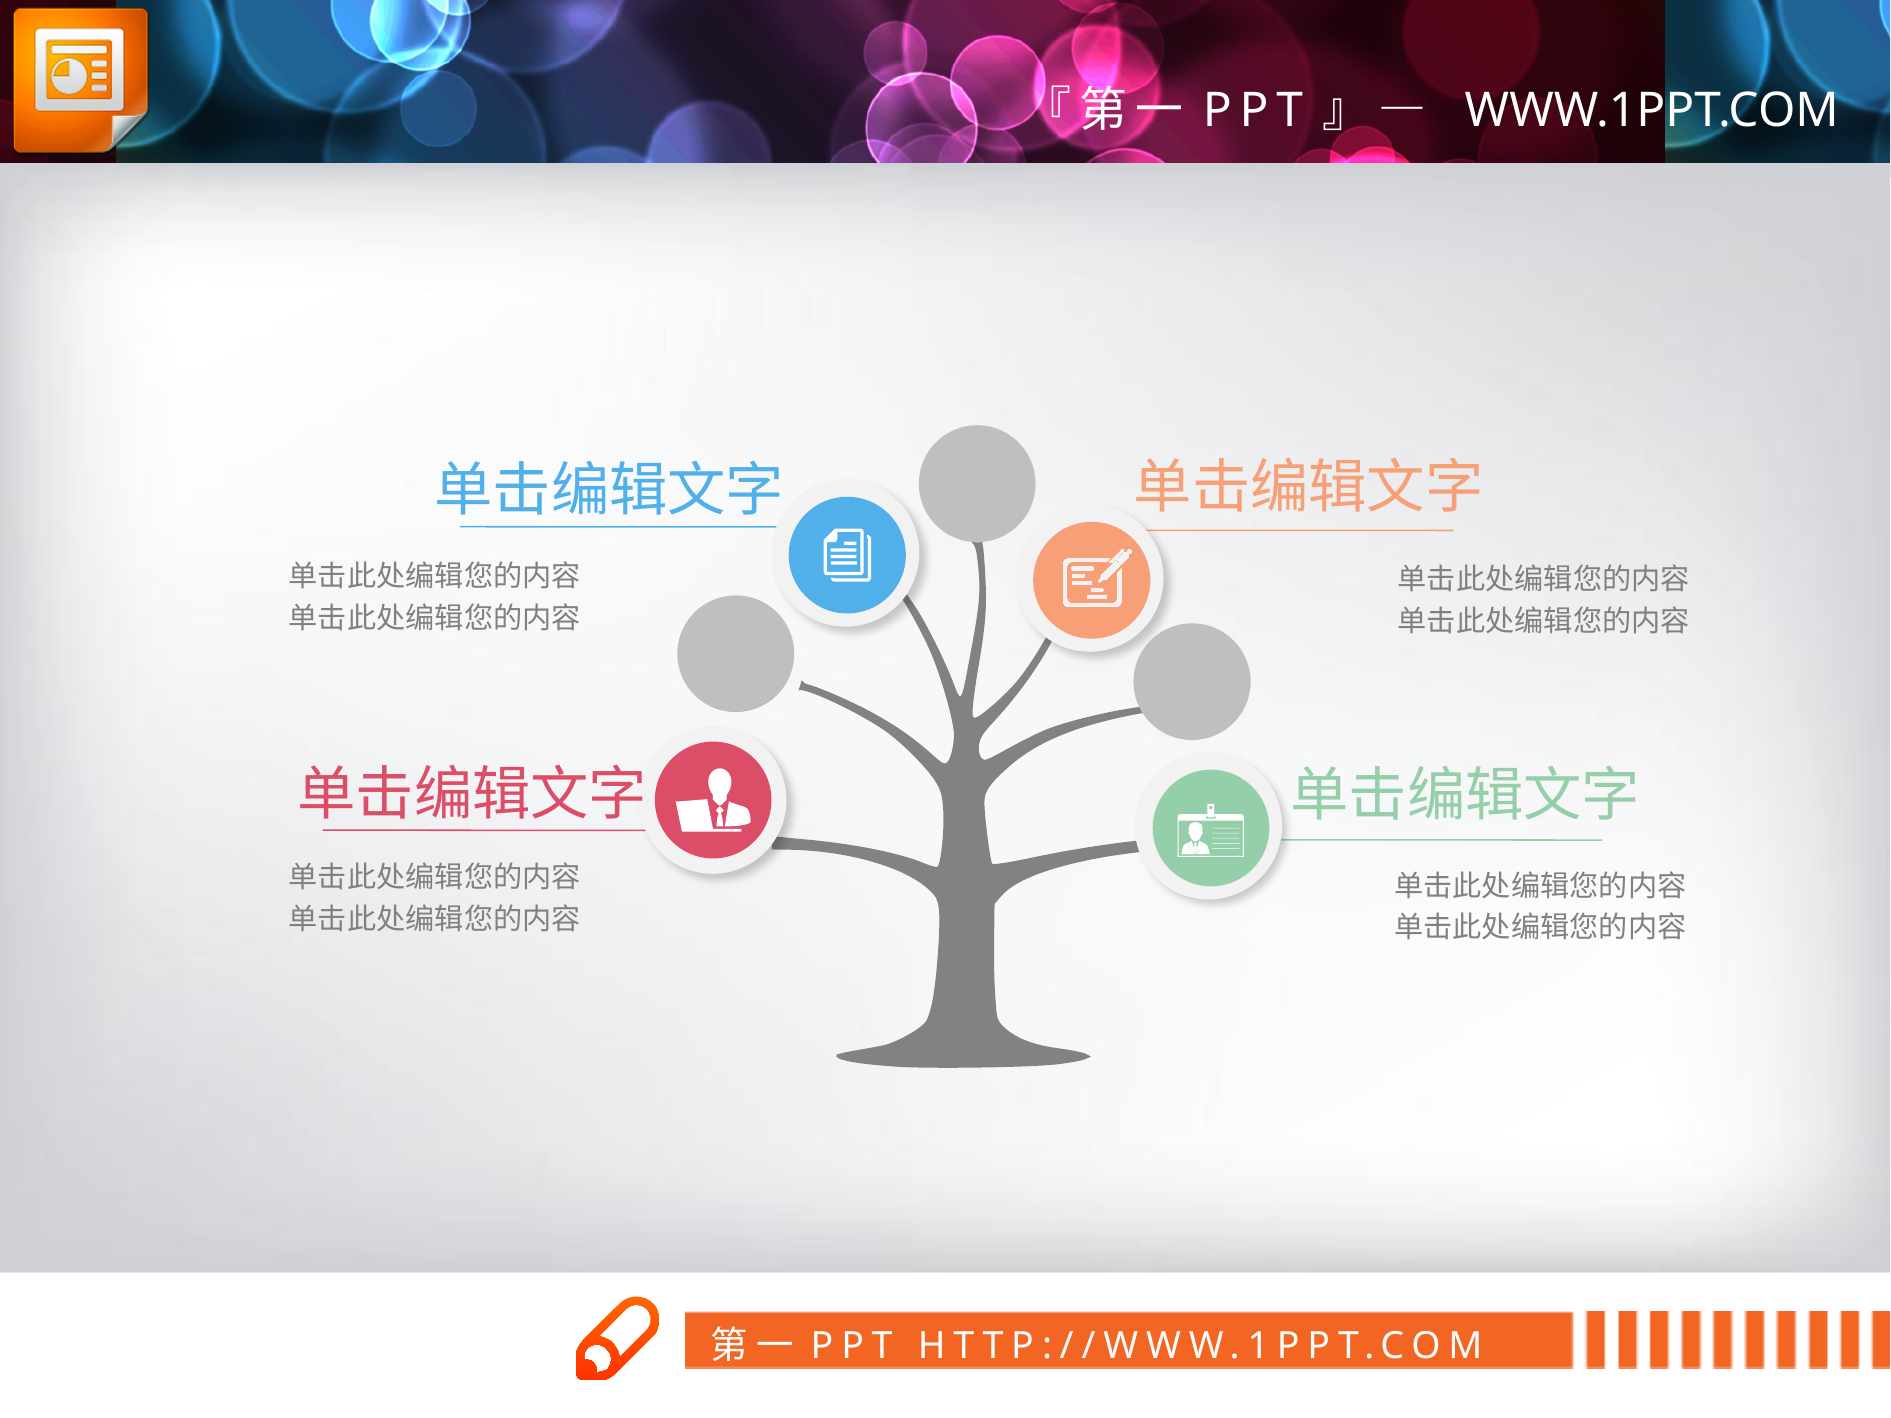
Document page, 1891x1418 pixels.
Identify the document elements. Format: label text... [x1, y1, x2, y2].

text_box 单击此处编辑您的内容 单击此处编辑您的内容 [1294, 852, 1702, 949]
text_box [918, 425, 1036, 543]
picture [0, 0, 1891, 1275]
text_box 单击此处编辑您的内容 单击此处编辑您的内容 [1297, 546, 1705, 643]
text_box [830, 534, 872, 582]
text_box [786, 542, 1142, 1068]
text_box 单击此处编辑您的内容 单击此处编辑您的内容 [189, 843, 597, 940]
text_box [647, 726, 787, 874]
text_box [1063, 549, 1132, 607]
text_box [1133, 623, 1251, 741]
text_box [708, 768, 751, 827]
picture [685, 1311, 1891, 1369]
text_box 单击编辑文字 [419, 444, 799, 530]
text_box [788, 496, 906, 614]
text_box [1152, 769, 1270, 887]
text_box [1134, 751, 1282, 900]
text_box 单击编辑文字 [282, 748, 663, 834]
text_box [771, 479, 920, 627]
text_box [1015, 504, 1164, 652]
text_box [823, 528, 864, 576]
text_box 单击编辑文字 [1275, 749, 1656, 835]
text_box 单击编辑文字 [1119, 442, 1499, 527]
text_box [663, 741, 772, 859]
text_box [1177, 803, 1244, 857]
text_box [677, 595, 795, 713]
text_box [1033, 521, 1151, 639]
text_box 单击此处编辑您的内容 单击此处编辑您的内容 [189, 543, 597, 640]
text_box [675, 799, 742, 832]
